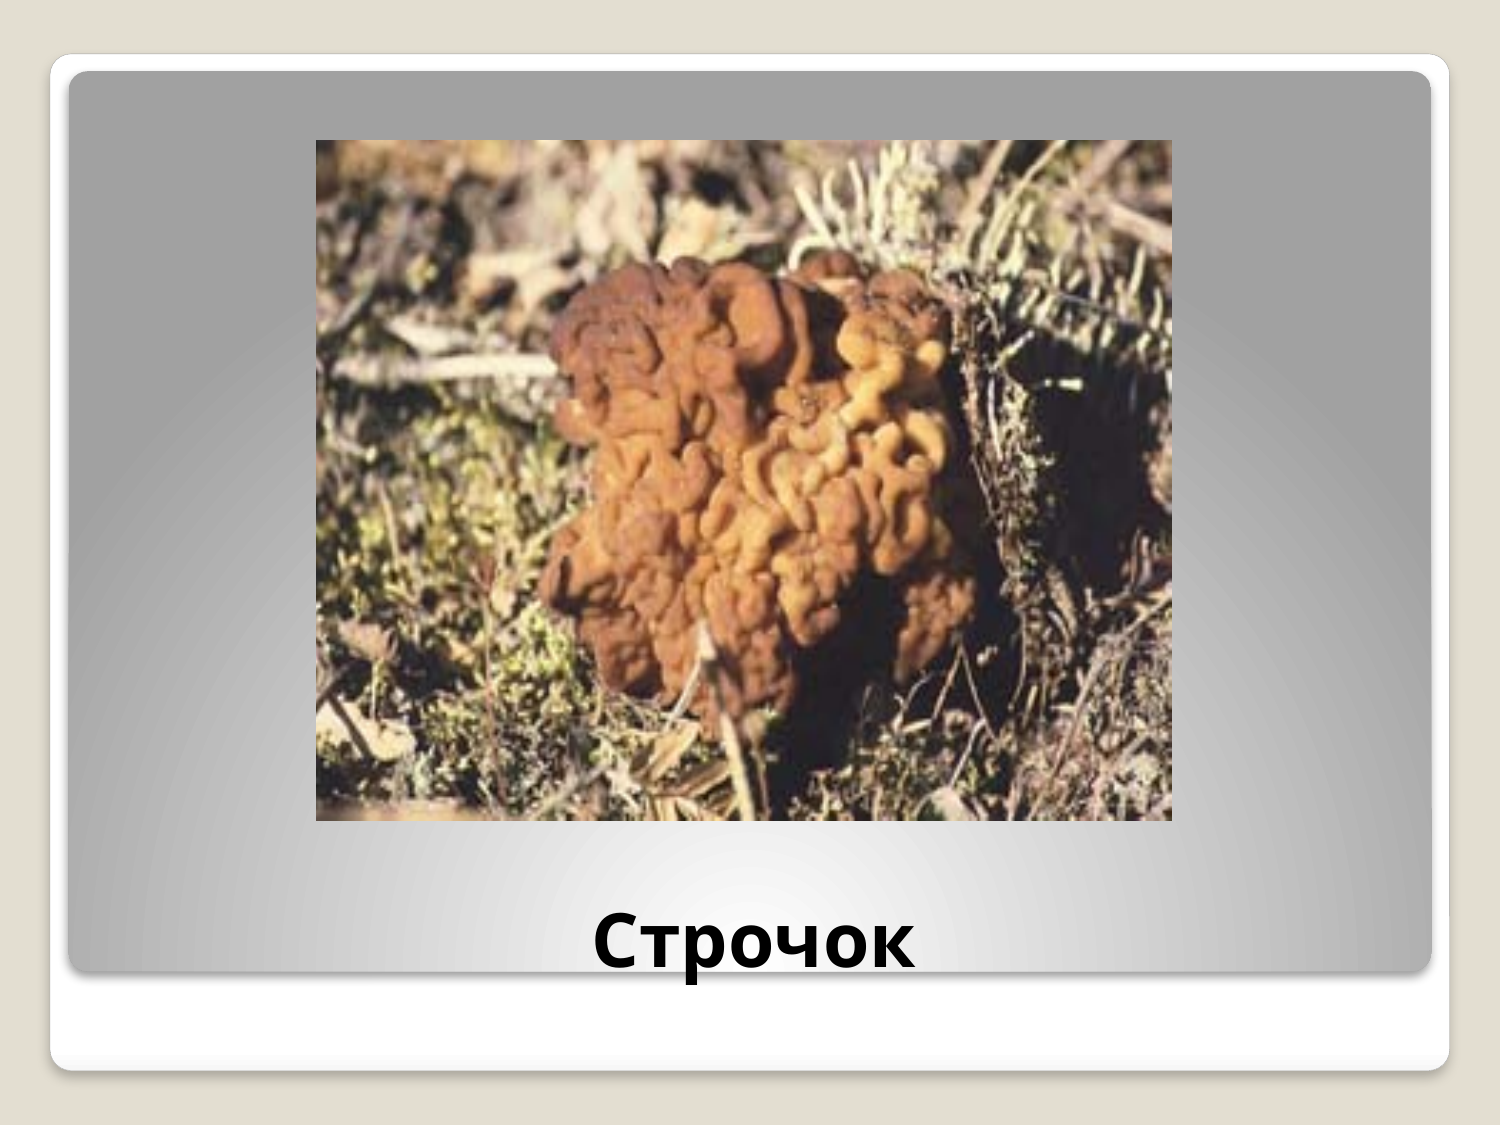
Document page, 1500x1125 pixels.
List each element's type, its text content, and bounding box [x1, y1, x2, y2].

title Строчок [82, 817, 1425, 991]
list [316, 140, 1173, 821]
